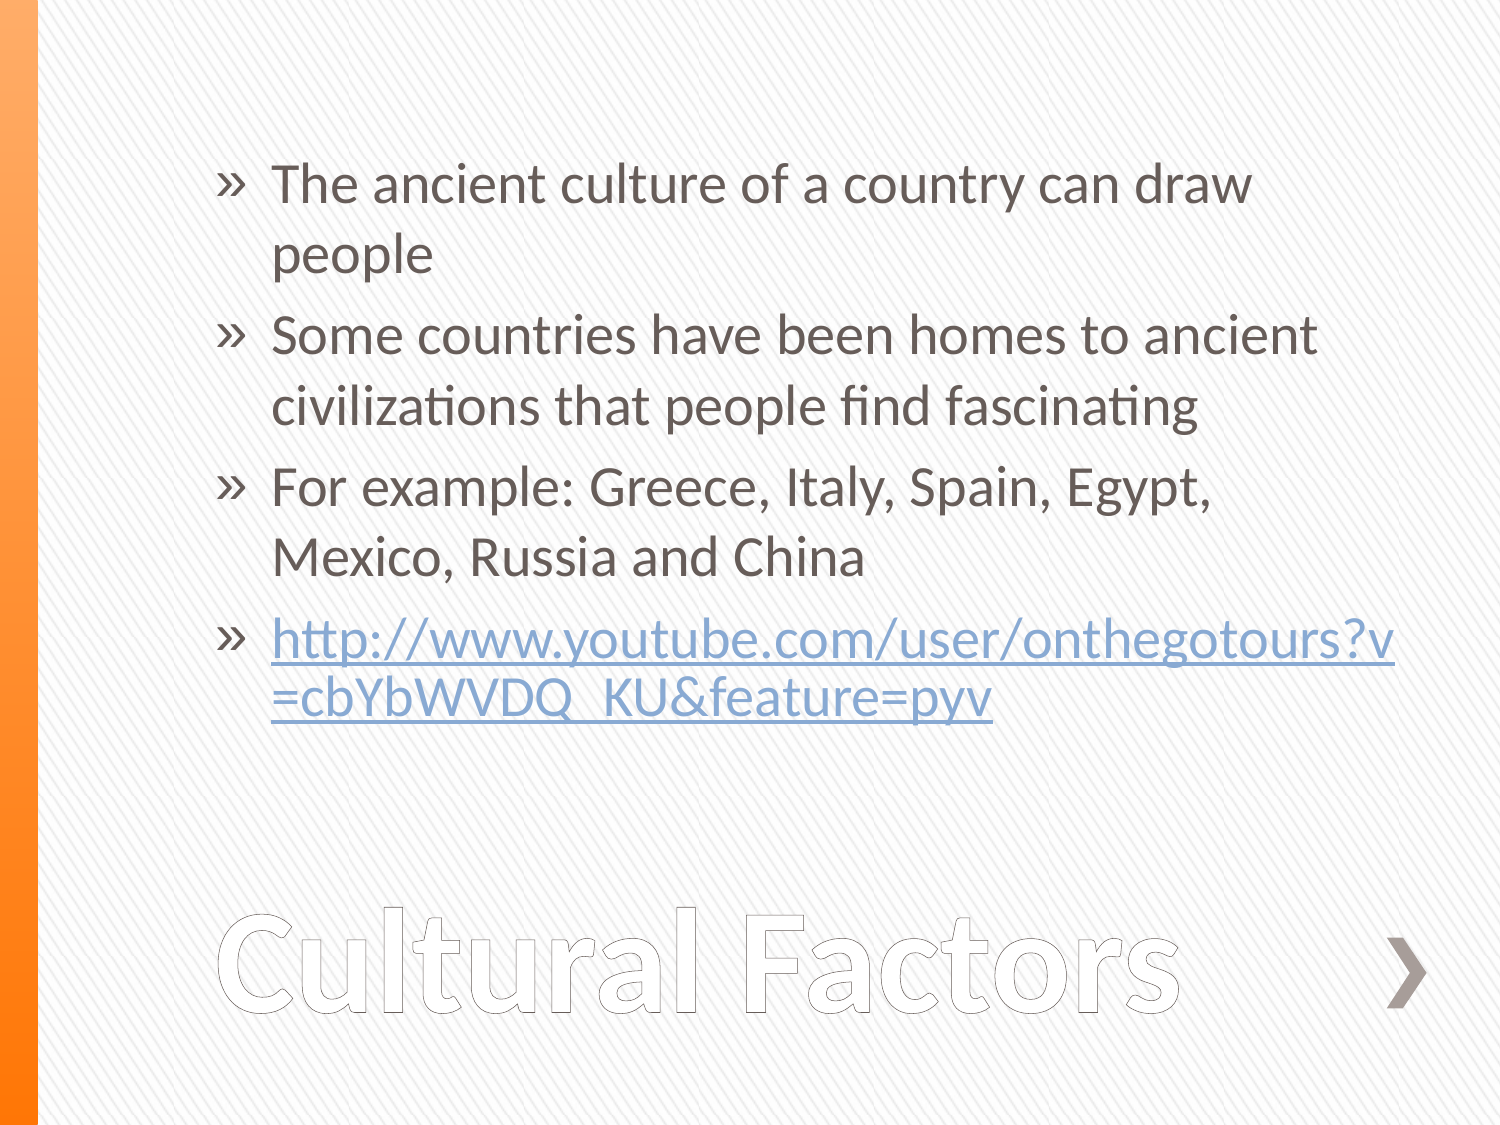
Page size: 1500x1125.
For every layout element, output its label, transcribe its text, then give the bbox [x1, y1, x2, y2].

list The ancient culture of a country can draw people Some countries have been homes to ancient civilizations that people find fascinating For example: Greece, Italy, Spain, Egypt, Mexico, Russia and China http://www.youtube.com/user/onthegotours?v=cbYbWVDQ_KU&feature=pyv [200, 137, 1425, 863]
title Cultural Factors [200, 863, 1388, 1050]
